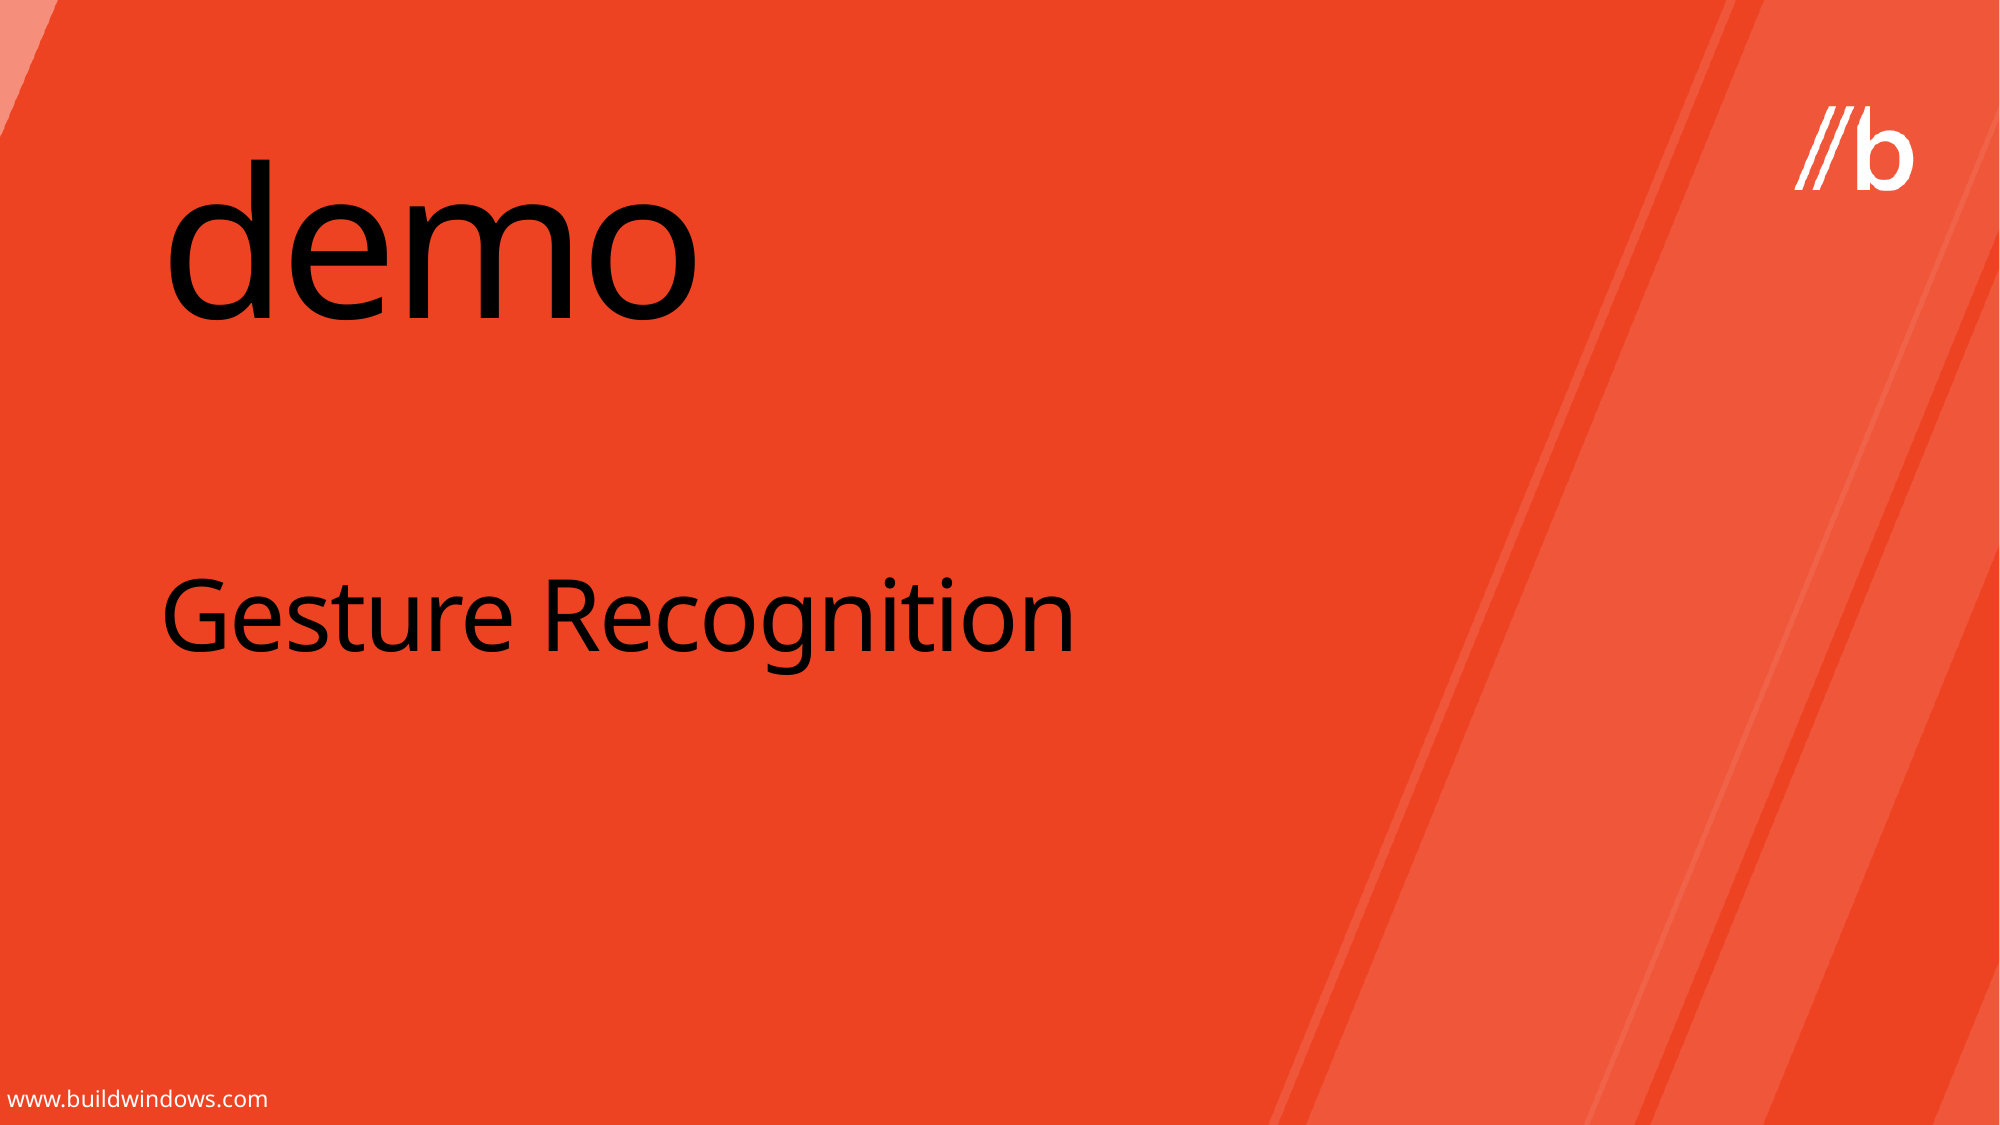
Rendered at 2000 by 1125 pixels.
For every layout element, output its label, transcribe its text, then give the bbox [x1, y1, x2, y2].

picture [0, 0, 2000, 1125]
list demo [159, 138, 1571, 365]
title Gesture Recognition [159, 494, 1438, 744]
